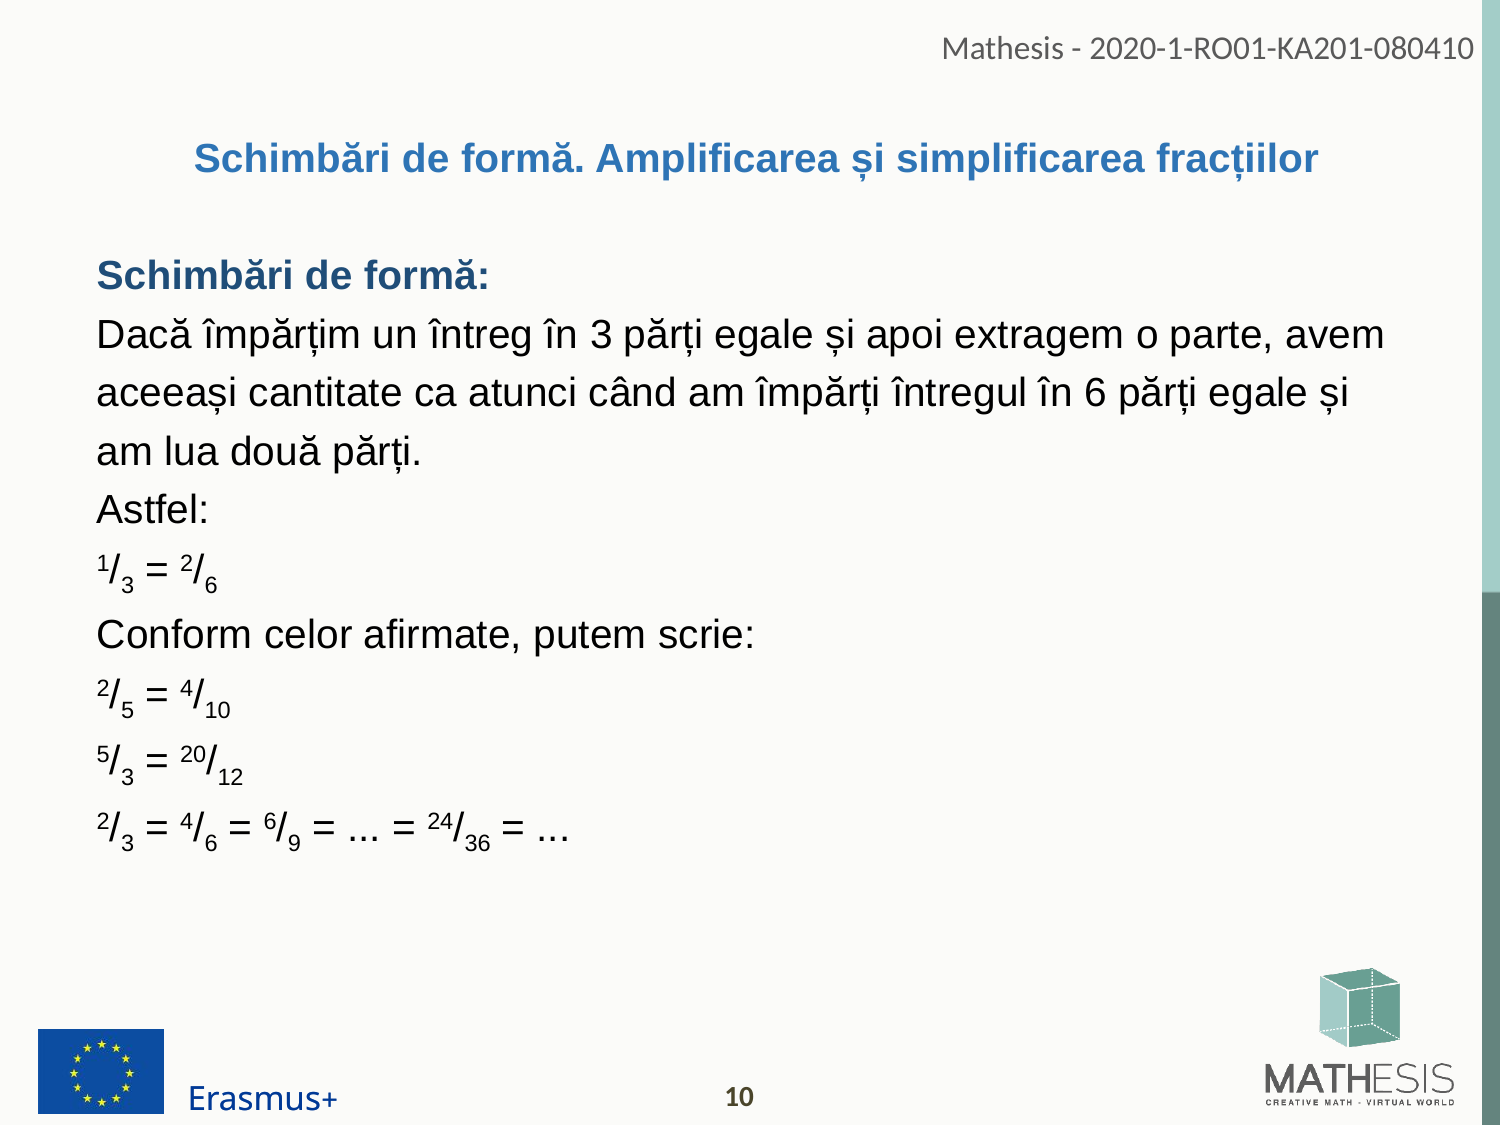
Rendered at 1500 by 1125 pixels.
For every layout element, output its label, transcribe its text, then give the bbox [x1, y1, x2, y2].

picture [38, 1029, 164, 1114]
list Schimbări de formă. Amplificarea și simplificarea fracțiilor Schimbări de formă: Dacă împărțim un întreg în 3 părți egale și apoi extragem o parte, avem aceeași cantitate ca atunci când am împărți întregul în 6 părți egale și am lua două părți. Astfel: 1/3 = 2/6 Conform celor afirmate, putem scrie: 2/5 = 4/10 5/3 = 20/12 2/3 = 4/6 = 6/9 = ... = 24/36 = ... [81, 124, 1432, 867]
